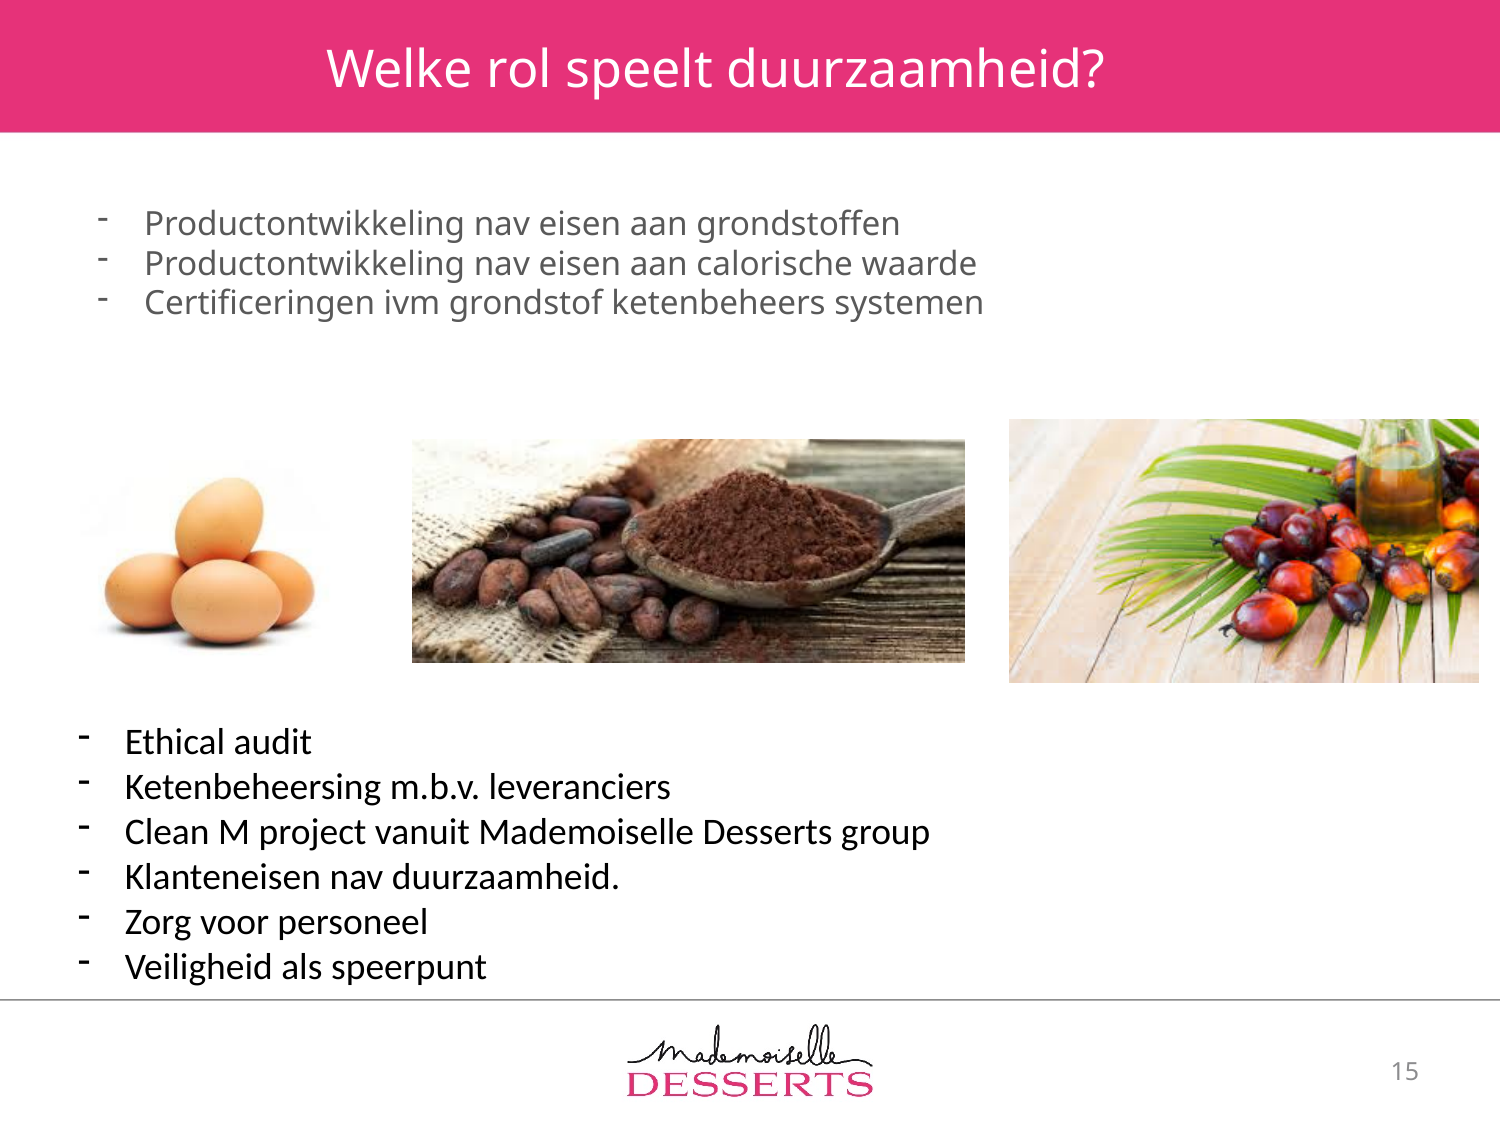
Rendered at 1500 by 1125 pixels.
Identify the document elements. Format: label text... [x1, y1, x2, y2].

title Welke rol speelt duurzaamheid? [0, 3, 1435, 138]
text_box Productontwikkeling nav eisen aan grondstoffen Productontwikkeling nav eisen aan calorische waarde Certificeringen ivm grondstof ketenbeheers systemen [82, 194, 1479, 329]
picture [0, 0, 1500, 1125]
text_box Ethical audit Ketenbeheersing m.b.v. leveranciers Clean M project vanuit Mademoiselle Desserts group Klanteneisen nav duurzaamheid. Zorg voor personeel Veiligheid als speerpunt [63, 709, 1479, 1040]
slide_number 15 [1322, 1042, 1435, 1103]
